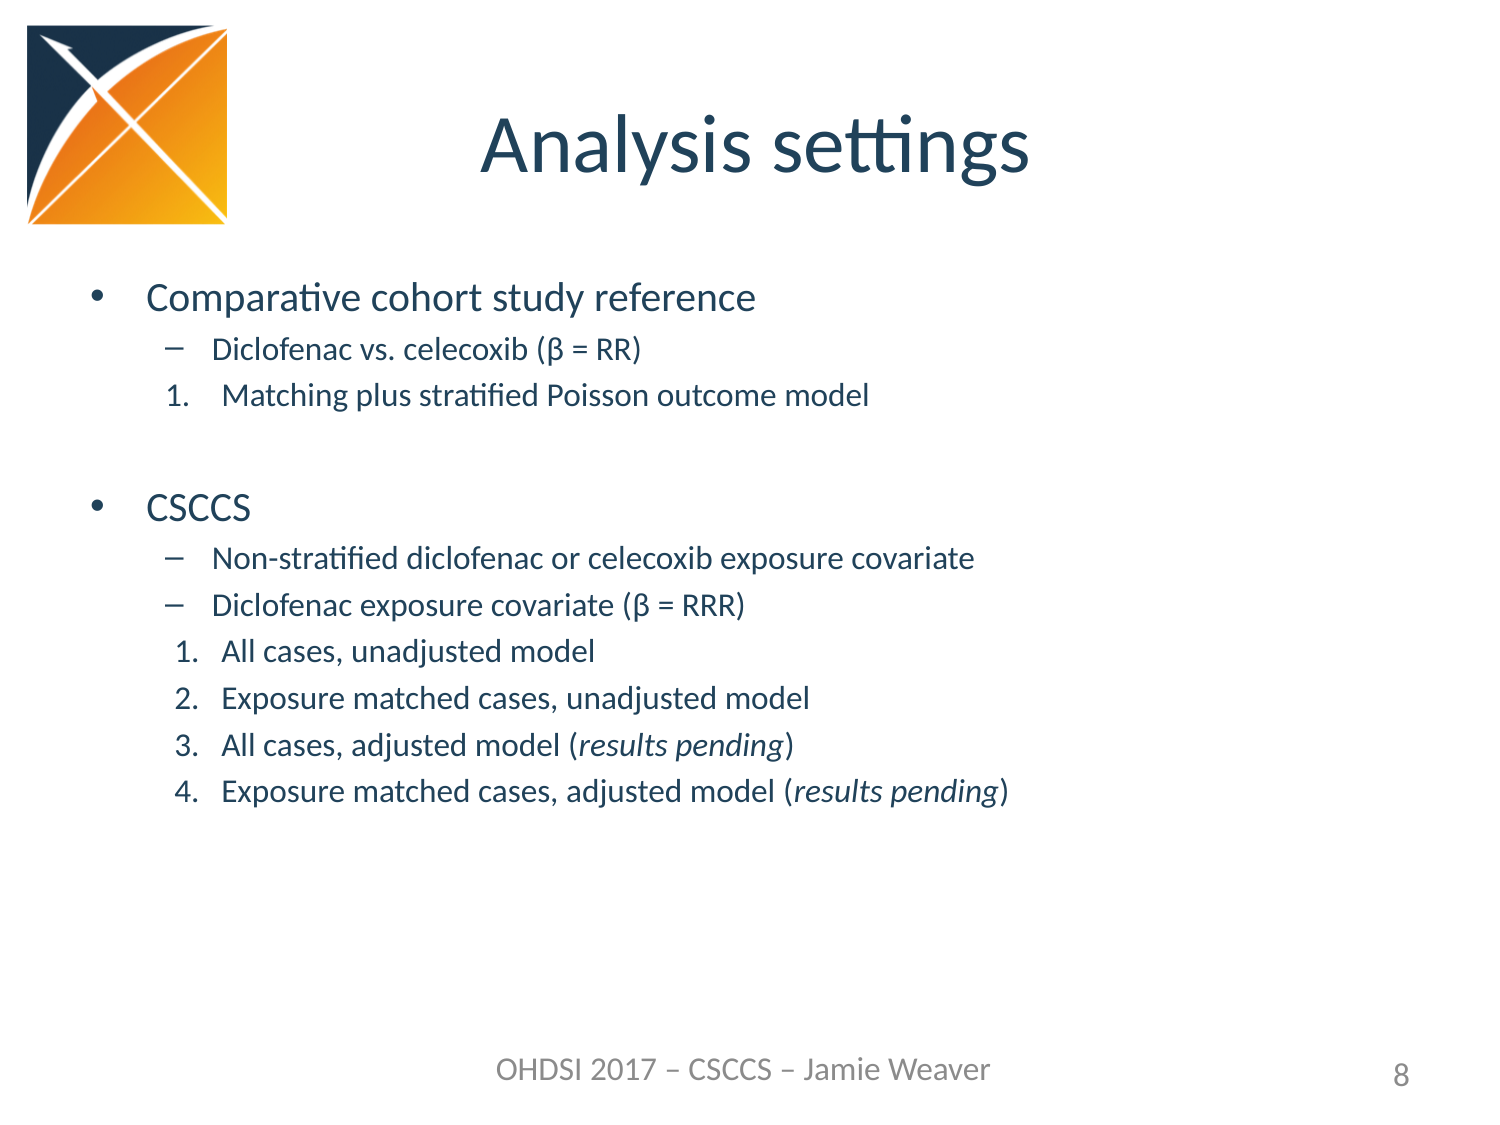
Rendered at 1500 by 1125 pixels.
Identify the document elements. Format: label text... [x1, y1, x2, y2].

slide_number 8 [1074, 1042, 1425, 1103]
footer OHDSI 2017 – CSCCS – Jamie Weaver [474, 1037, 1013, 1098]
text_box Comparative cohort study reference Diclofenac vs. celecoxib (β = RR) Matching plus stratified Poisson outcome model CSCCS Non-stratified diclofenac or celecoxib exposure covariate Diclofenac exposure covariate (β = RRR) All cases, unadjusted model Exposure matched cases, unadjusted model All cases, adjusted model (results pending) Exposure matched cases, adjusted model (results pending) [74, 262, 1425, 938]
title Analysis settings [237, 45, 1275, 233]
picture [26, 24, 227, 225]
